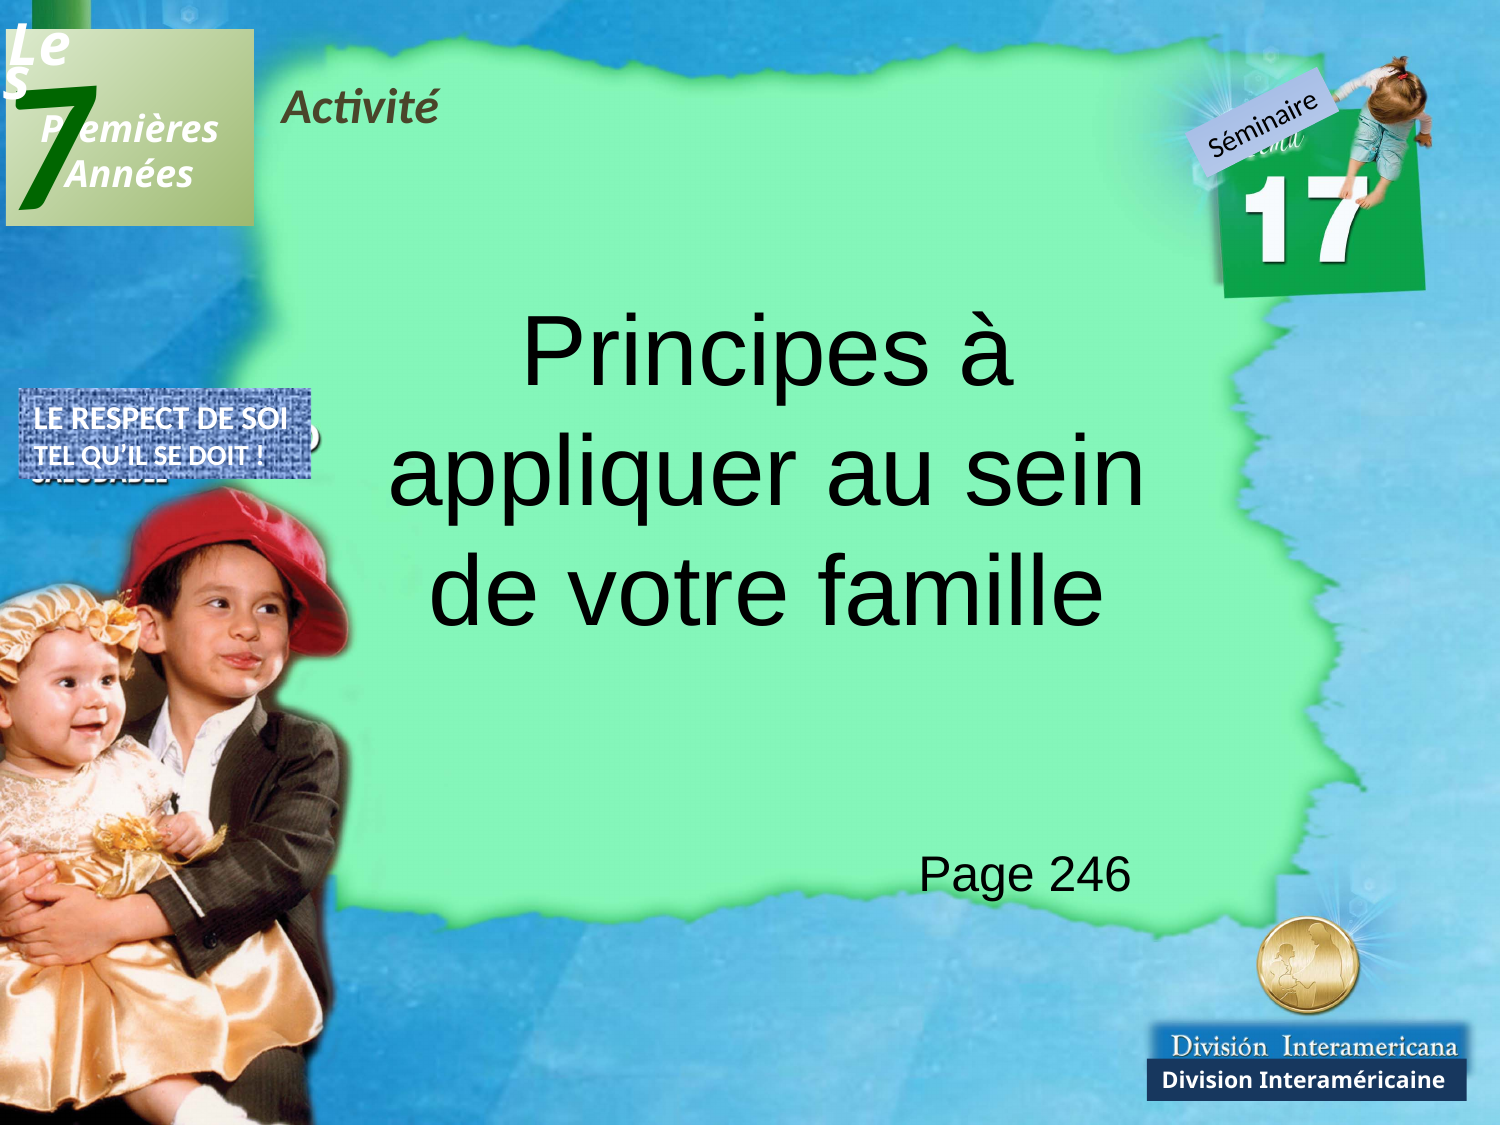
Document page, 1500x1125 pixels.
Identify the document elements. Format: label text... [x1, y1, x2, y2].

text_box LE RESPECT DE SOI TEL QU’IL SE DOIT ! [18, 388, 260, 479]
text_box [265, 66, 1210, 911]
picture [0, 0, 1500, 1125]
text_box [0, 17, 255, 256]
text_box Séminaire [1213, 66, 1340, 175]
text_box Division Interaméricaine [1146, 1058, 1467, 1101]
